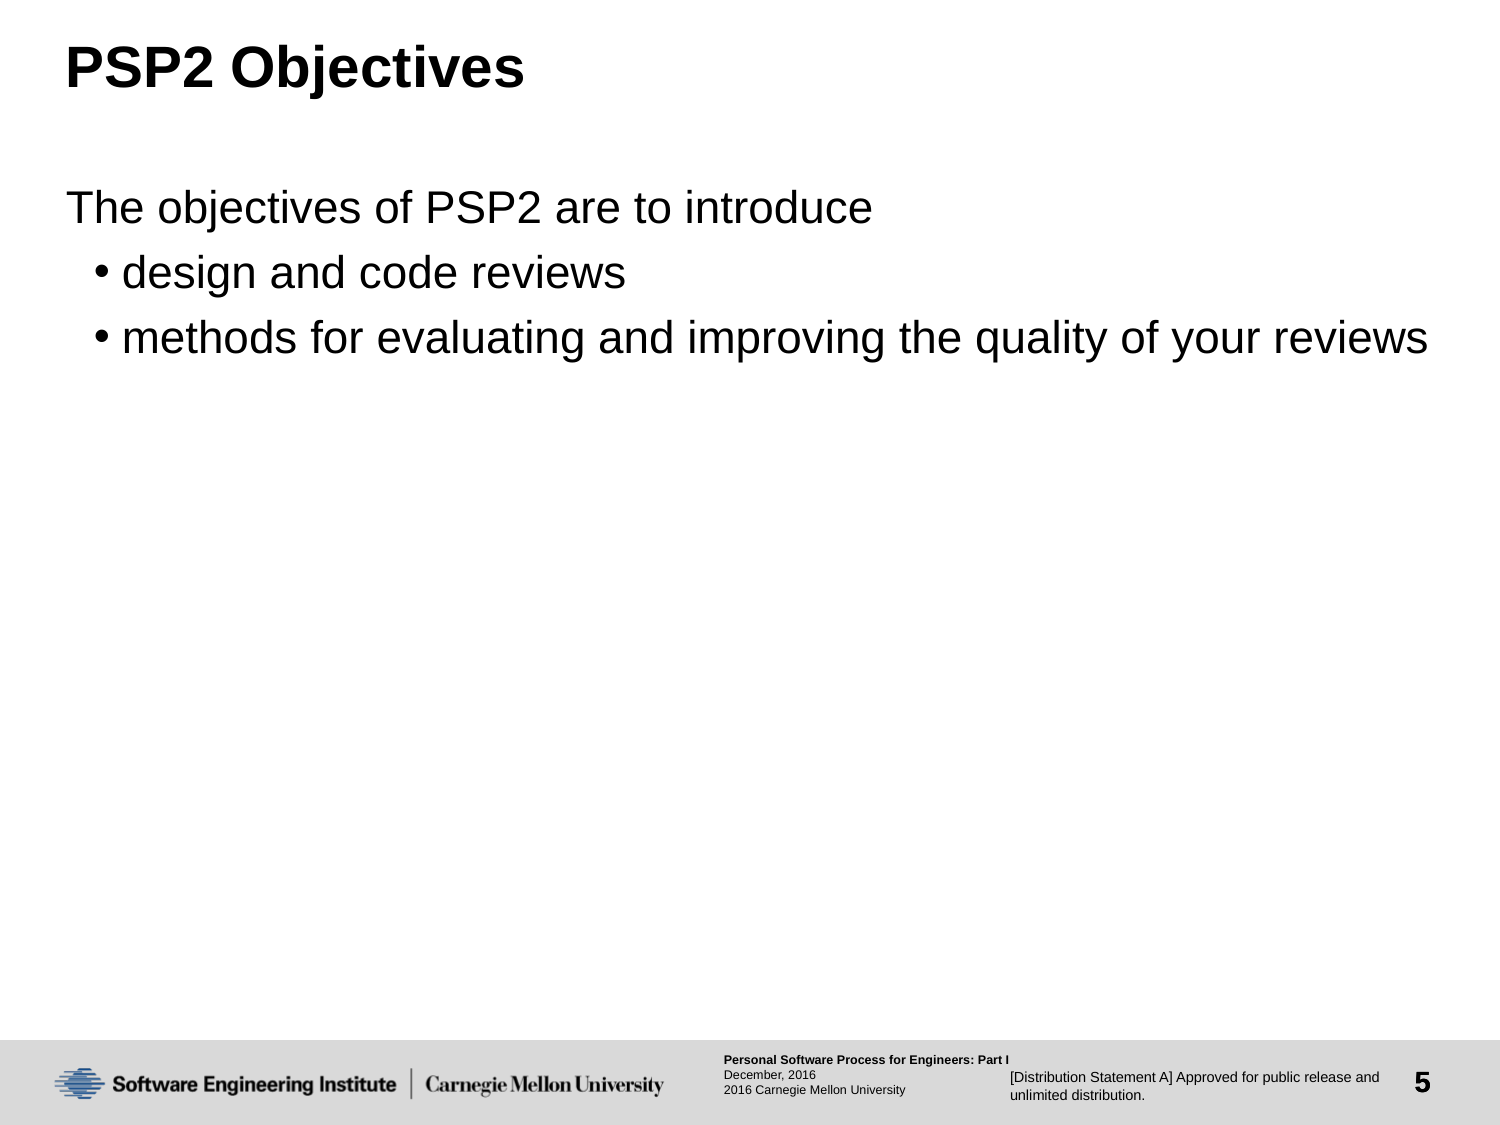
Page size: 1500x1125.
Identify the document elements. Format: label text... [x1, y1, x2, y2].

list The objectives of PSP2 are to introduce design and code reviews methods for evaluating and improving the quality of your reviews [65, 177, 1431, 1000]
picture [46, 1061, 673, 1104]
title PSP2 Objectives [65, 37, 1313, 148]
